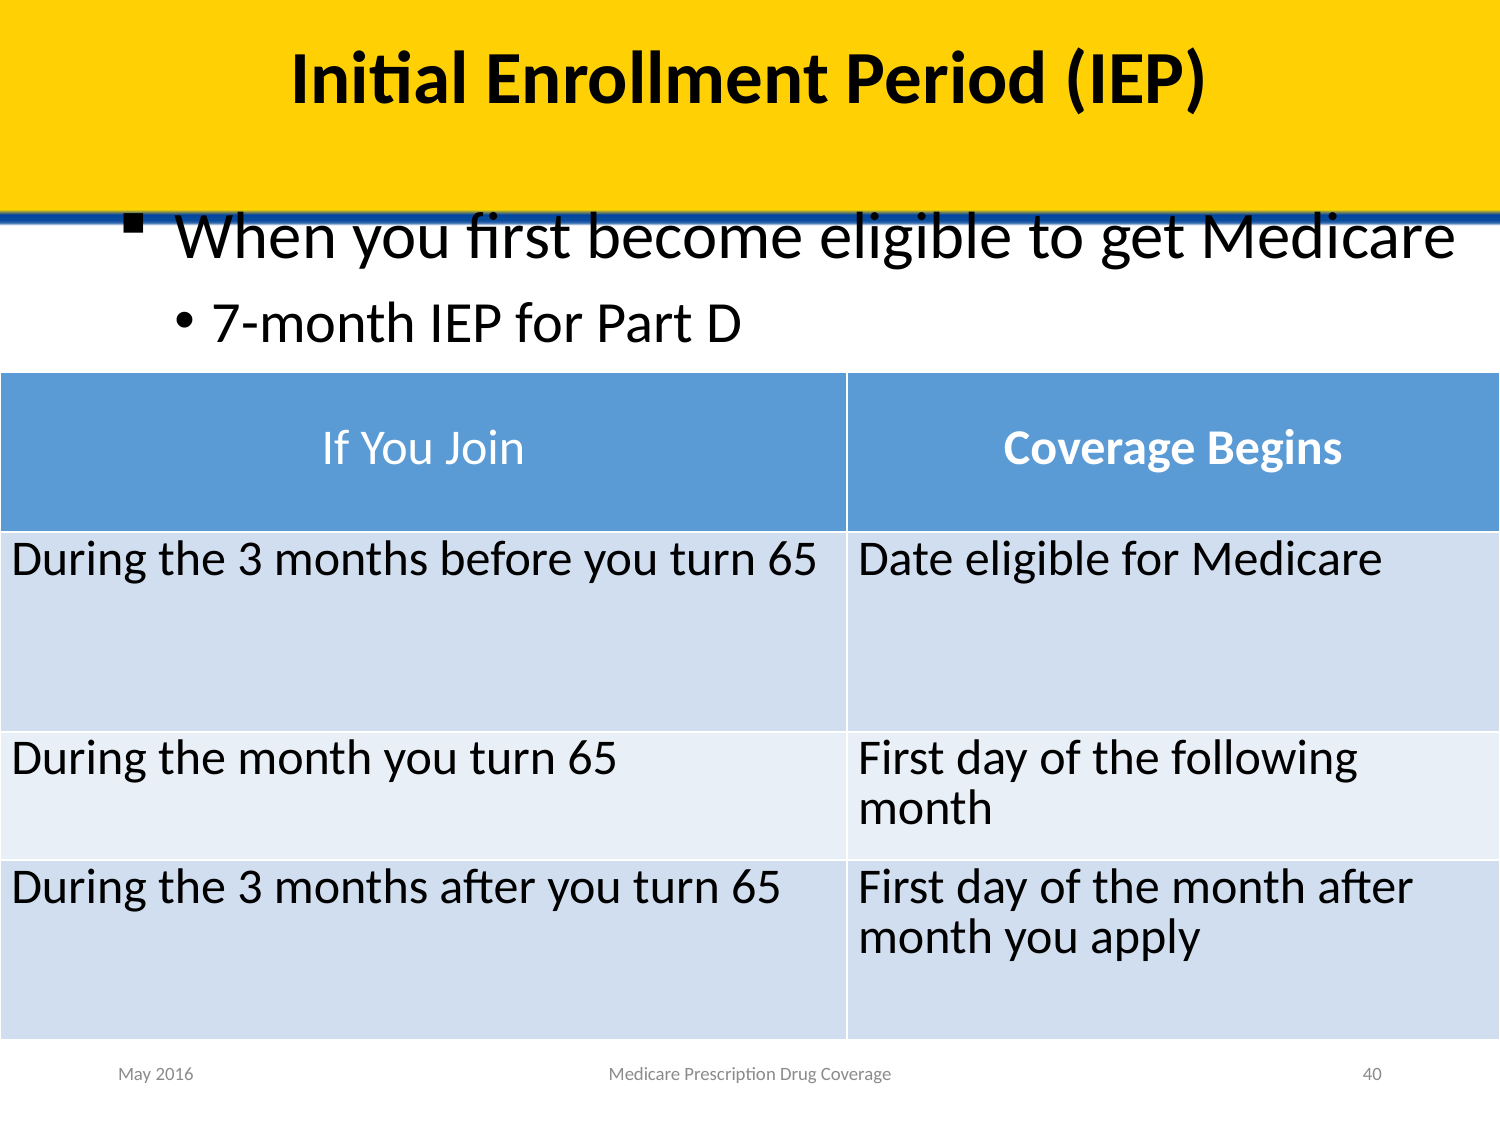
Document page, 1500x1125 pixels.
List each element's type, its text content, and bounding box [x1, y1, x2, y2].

picture [0, 157, 1500, 371]
table_cell During the 3 months before you turn 65 [1, 533, 846, 731]
title Initial Enrollment Period (IEP) [0, 2, 1500, 157]
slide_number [103, 1042, 441, 1103]
list When you first become eligible to get Medicare 7-month IEP for Part D [103, 184, 1500, 371]
table_cell First day of the month after month you apply [848, 861, 1499, 1039]
table_cell Date eligible for Medicare [848, 533, 1499, 731]
table_cell First day of the following month [848, 733, 1499, 859]
picture [0, 1041, 1500, 1125]
table_header If You Join [1, 373, 846, 531]
table_cell During the 3 months after you turn 65 [1, 861, 846, 1039]
table_cell During the month you turn 65 [1, 733, 846, 859]
footer Medicare Prescription Drug Coverage [496, 1042, 1004, 1103]
slide_number 40 [1059, 1042, 1397, 1103]
table_header Coverage Begins [848, 373, 1499, 531]
